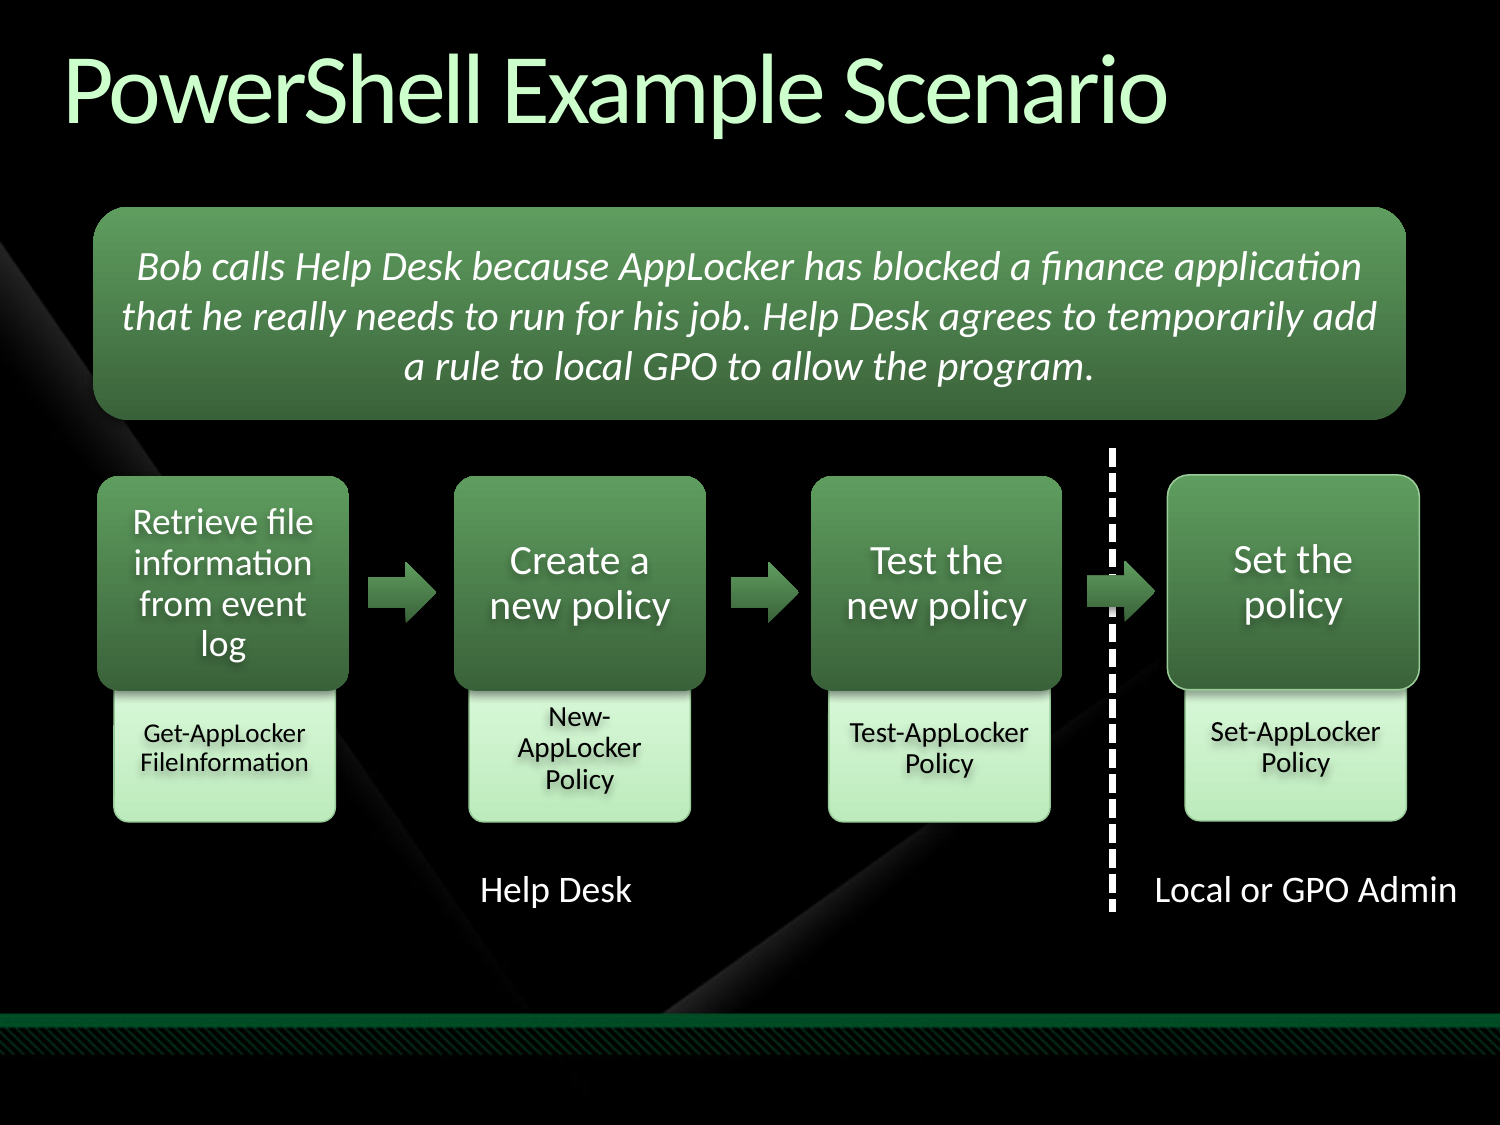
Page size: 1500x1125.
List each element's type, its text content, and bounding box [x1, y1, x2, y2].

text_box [113, 703, 336, 823]
text_box Bob calls Help Desk because AppLocker has blocked a finance application that he really needs to run for his job. Help Desk agrees to temporarily add a rule to local GPO to allow the program. [93, 206, 1407, 421]
text_box [1087, 560, 1156, 622]
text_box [1167, 474, 1420, 690]
text_box Help Desk [181, 862, 932, 918]
text_box [368, 561, 437, 624]
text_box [468, 703, 691, 823]
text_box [97, 475, 350, 692]
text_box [1184, 702, 1407, 821]
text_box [828, 703, 1051, 823]
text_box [453, 475, 707, 692]
picture [0, 0, 1500, 1125]
text_box Local or GPO Admin [1118, 862, 1494, 918]
text_box [730, 561, 799, 624]
title PowerShell Example Scenario [62, 37, 1438, 147]
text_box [810, 475, 1063, 692]
